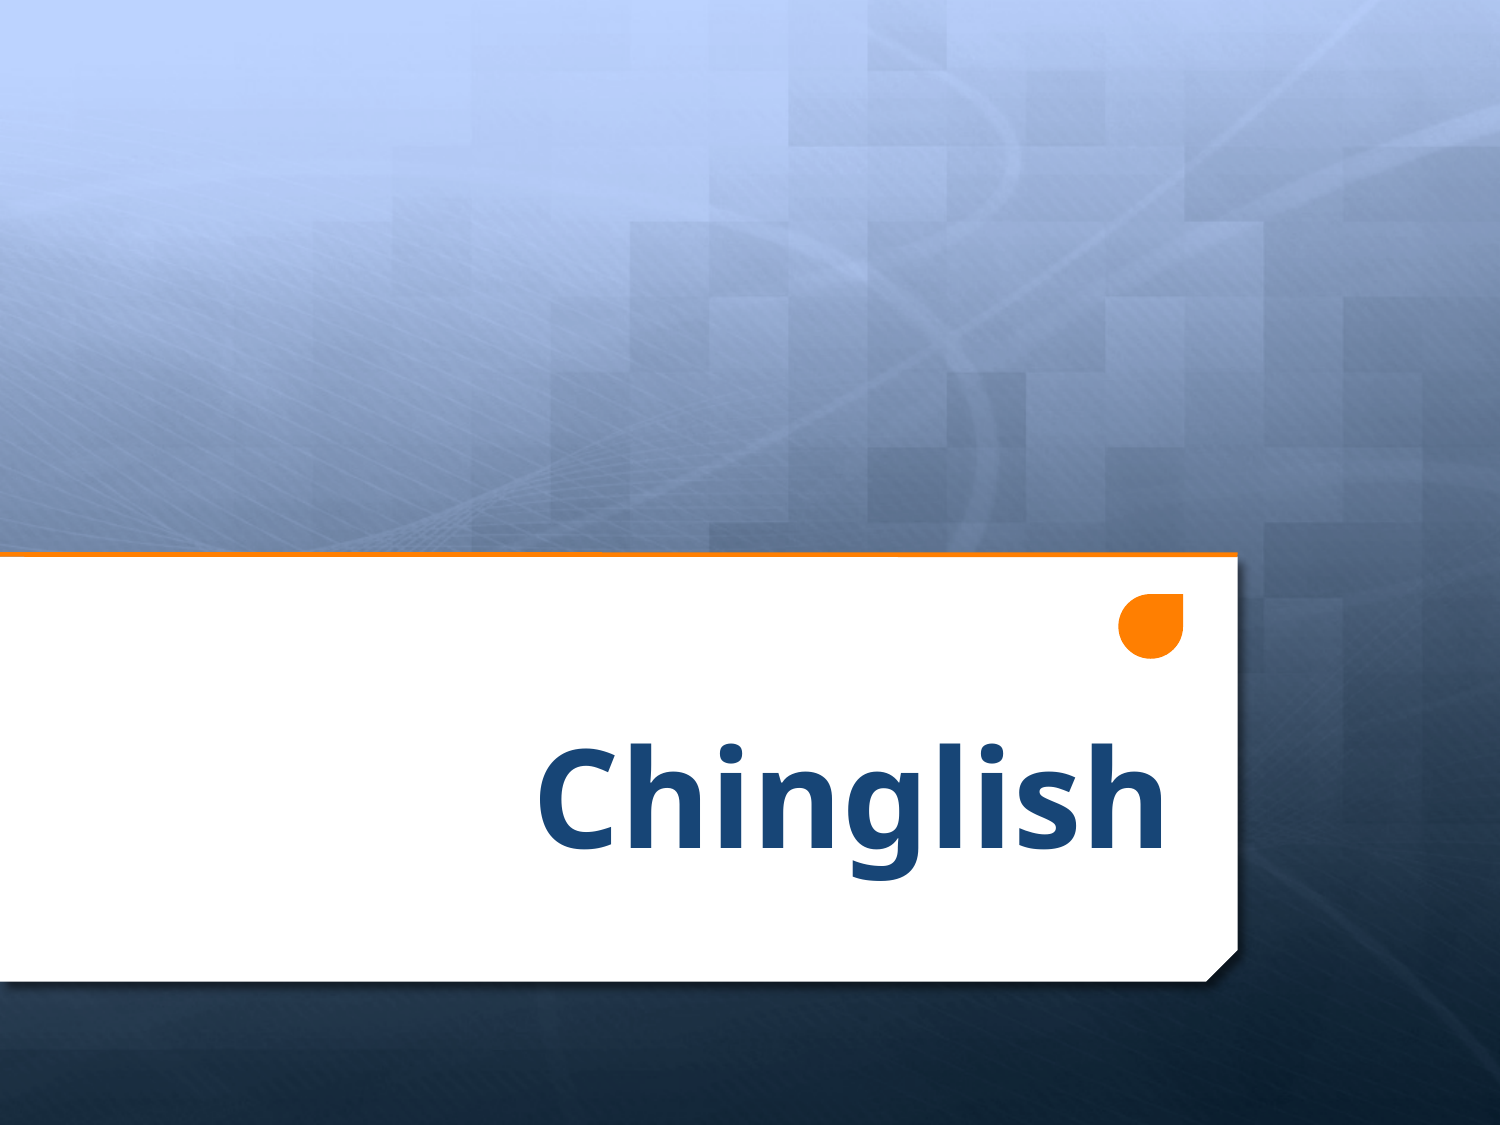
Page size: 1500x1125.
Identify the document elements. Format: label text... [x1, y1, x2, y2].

title Chinglish [225, 641, 1188, 883]
